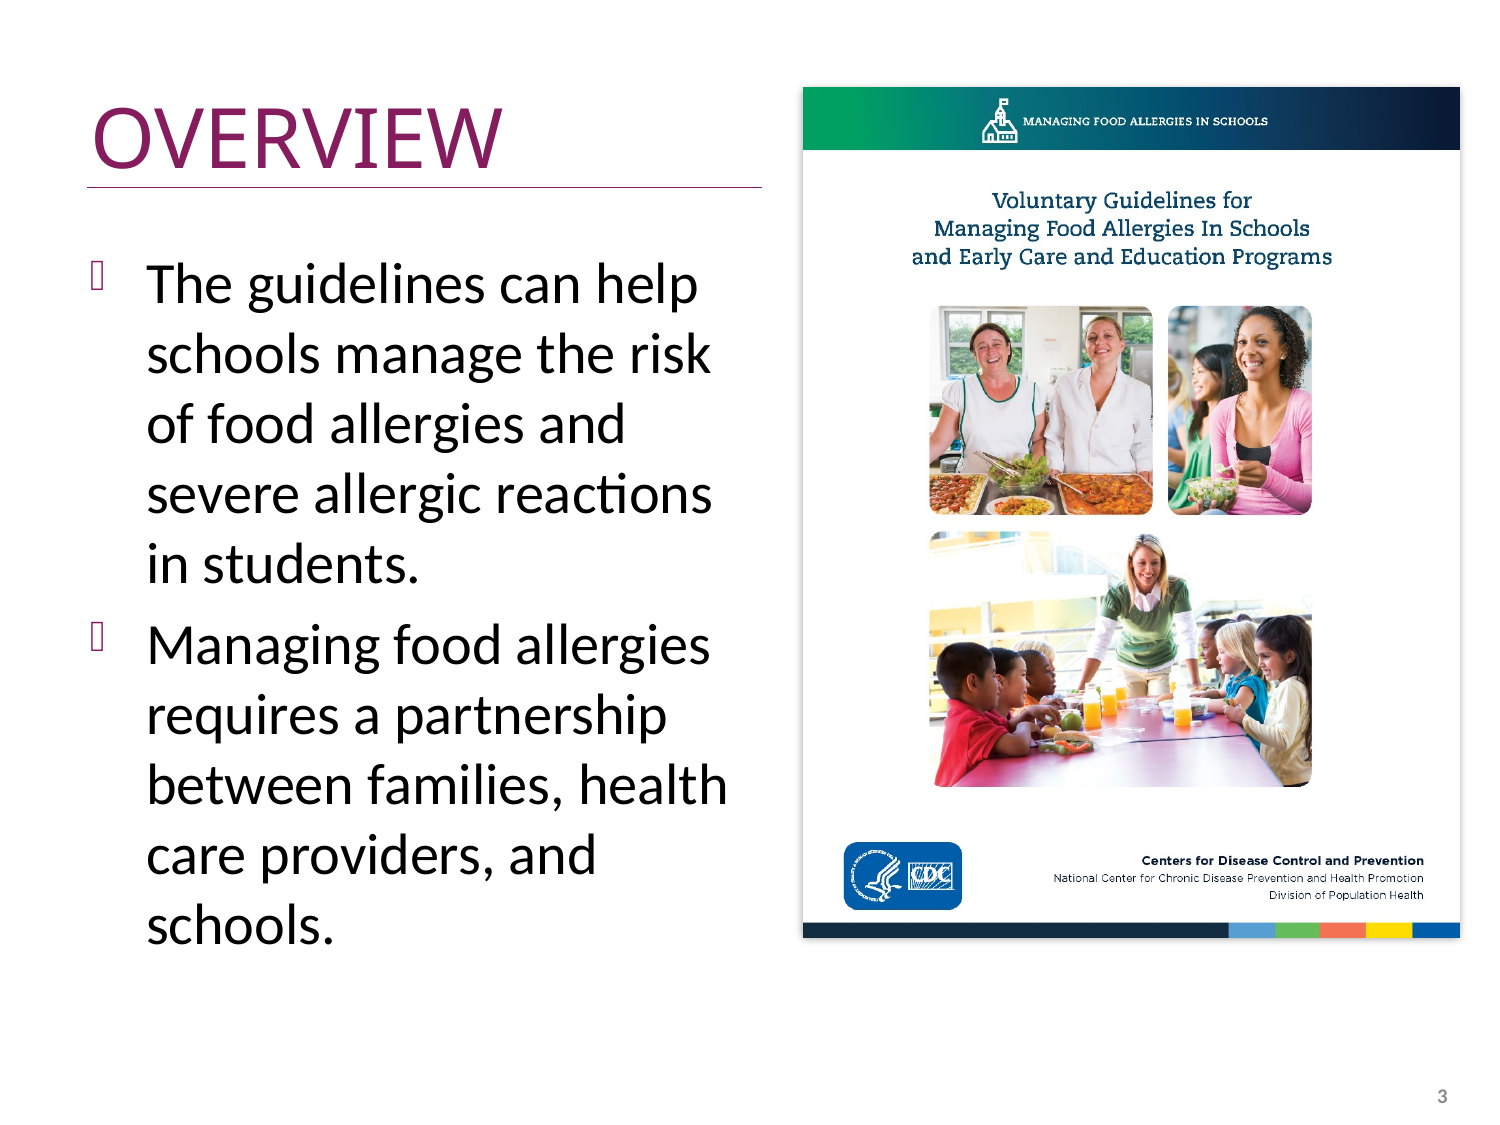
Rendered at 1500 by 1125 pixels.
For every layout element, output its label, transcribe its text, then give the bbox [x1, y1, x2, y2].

slide_number 3 [1112, 1077, 1463, 1113]
picture [1131, 118, 1173, 125]
picture [802, 87, 1461, 938]
picture [1094, 116, 1126, 125]
picture [1203, 130, 1208, 141]
title Overview [75, 50, 1425, 221]
picture [1202, 118, 1210, 127]
picture [1200, 87, 1206, 109]
picture [1180, 118, 1191, 125]
list The guidelines can help schools manage the risk of food allergies and severe allergic reactions in students. Managing food allergies requires a partnership between families, health care providers, and schools. [75, 237, 750, 980]
